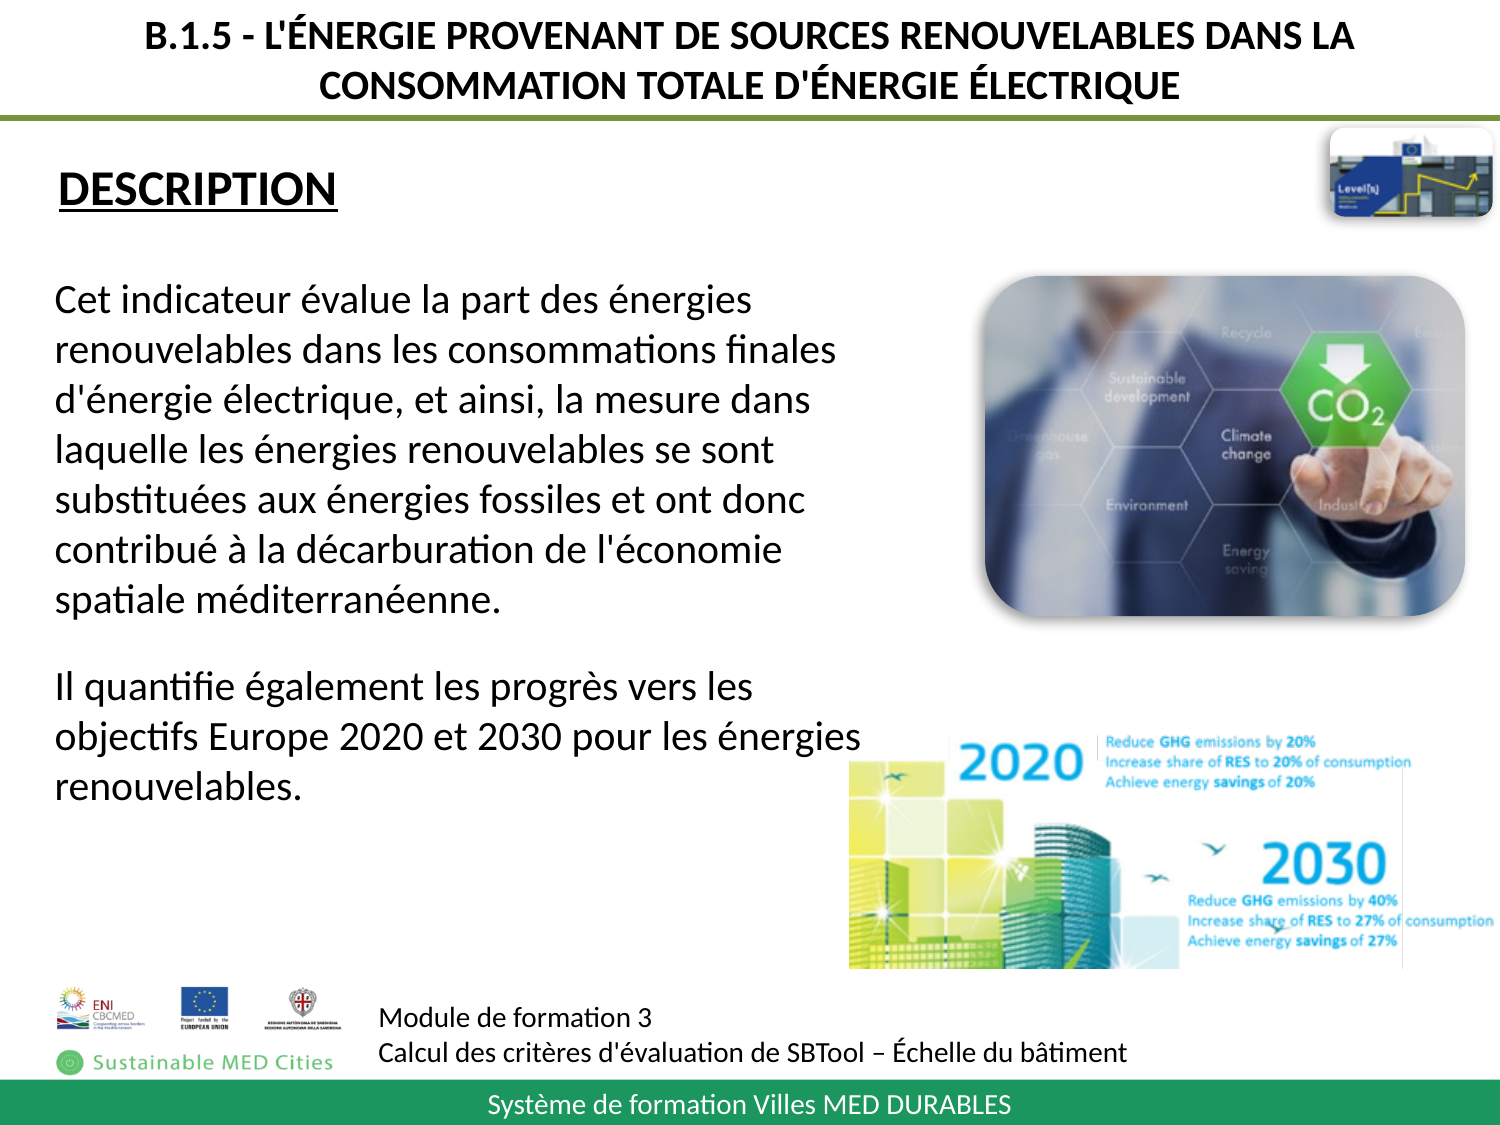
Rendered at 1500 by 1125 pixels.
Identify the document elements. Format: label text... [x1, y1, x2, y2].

title B.1.5 - L'ÉNERGIE PROVENANT DE SOURCES RENOUVELABLES DANS LA CONSOMMATION TOTALE D'ÉNERGIE ÉLECTRIQUE [0, 0, 1500, 117]
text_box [0, 972, 1500, 1125]
picture [984, 275, 1466, 617]
picture [1329, 127, 1493, 217]
text_box DESCRIPTION [43, 147, 1331, 235]
picture [849, 726, 1500, 969]
list Cet indicateur évalue la part des énergies renouvelables dans les consommations finales d'énergie électrique, et ainsi, la mesure dans laquelle les énergies renouvelables se sont substituées aux énergies fossiles et ont donc contribué à la décarburation de l'économie spatiale méditerranéenne. Il quantifie également les progrès vers les objectifs Europe 2020 et 2030 pour les énergies renouvelables. [39, 264, 914, 968]
